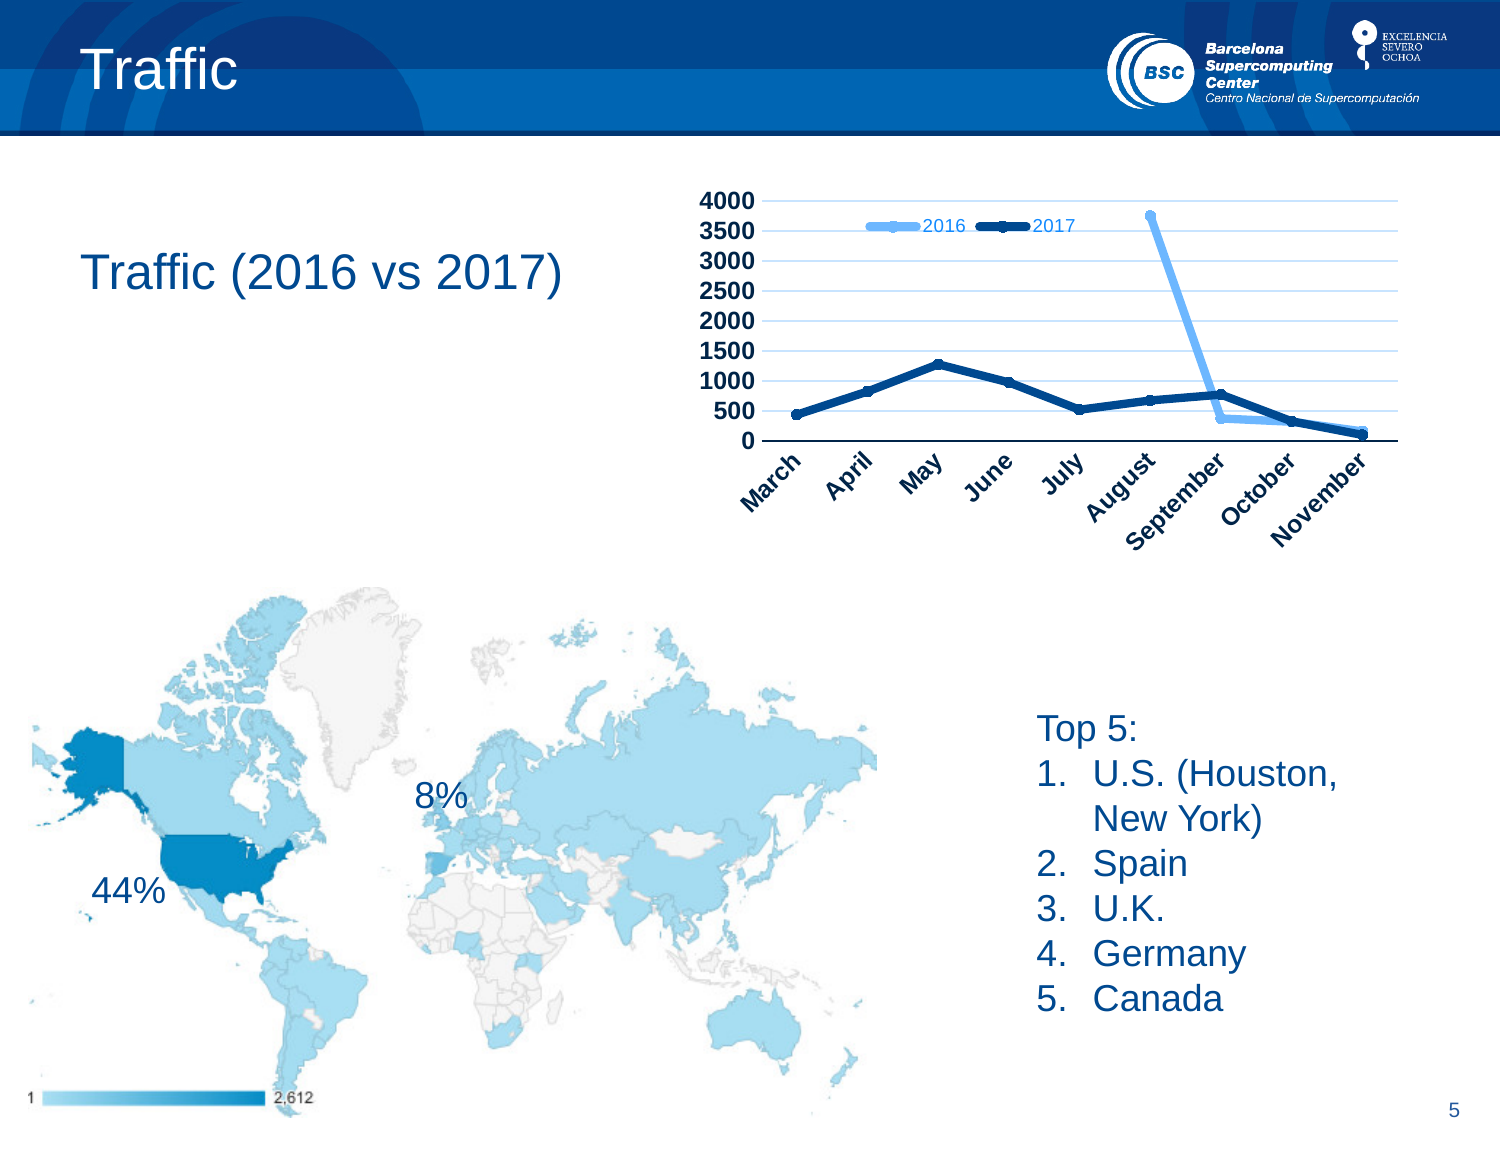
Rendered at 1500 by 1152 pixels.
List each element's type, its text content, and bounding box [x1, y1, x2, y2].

chart [680, 174, 1432, 625]
title Traffic [65, 23, 1081, 138]
text_box Top 5: U.S. (Houston, New York) Spain U.K. Germany Canada [1021, 674, 1382, 1027]
picture [0, 0, 1500, 136]
list Traffic (2016 vs 2017) [882, 630, 1432, 1068]
list Traffic (2016 vs 2017) [64, 161, 1432, 585]
picture [28, 587, 877, 1118]
